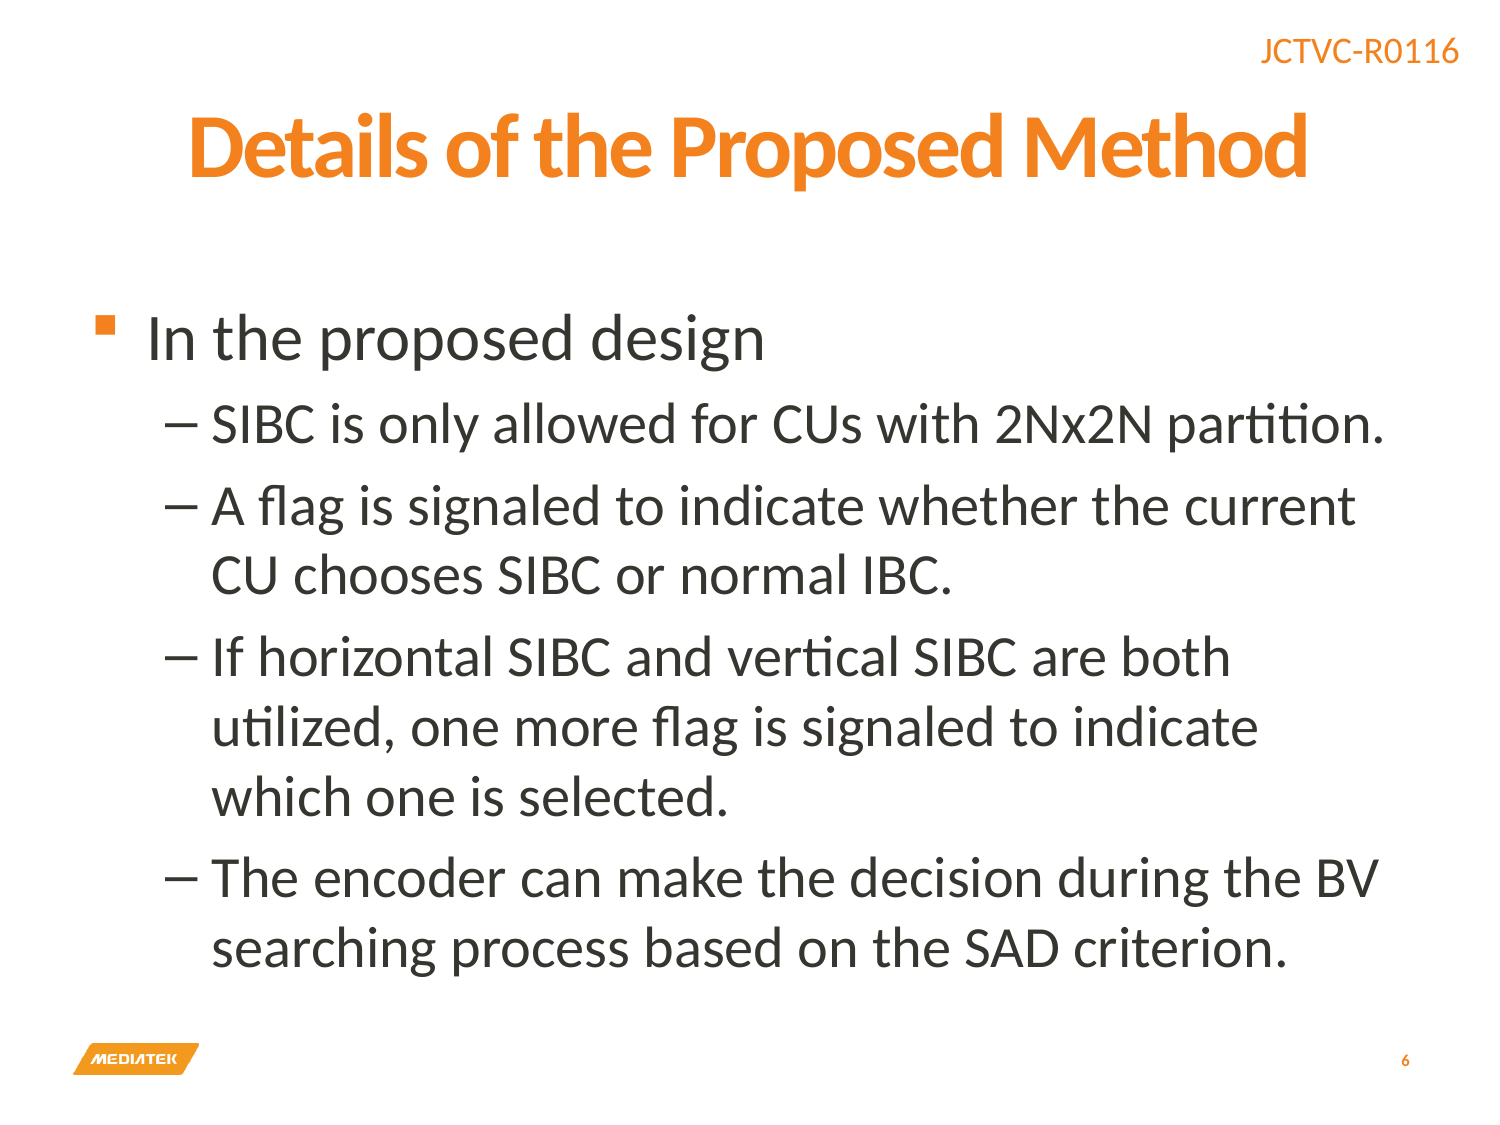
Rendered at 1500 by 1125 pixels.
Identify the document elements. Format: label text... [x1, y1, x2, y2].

picture [73, 1043, 199, 1075]
slide_number 6 [1251, 1029, 1425, 1090]
title Details of the Proposed Method [75, 99, 1425, 286]
list In the proposed design SIBC is only allowed for CUs with 2Nx2N partition. A flag is signaled to indicate whether the current CU chooses SIBC or normal IBC. If horizontal SIBC and vertical SIBC are both utilized, one more flag is signaled to indicate which one is selected. The encoder can make the decision during the BV searching process based on the SAD criterion. [75, 286, 1425, 990]
